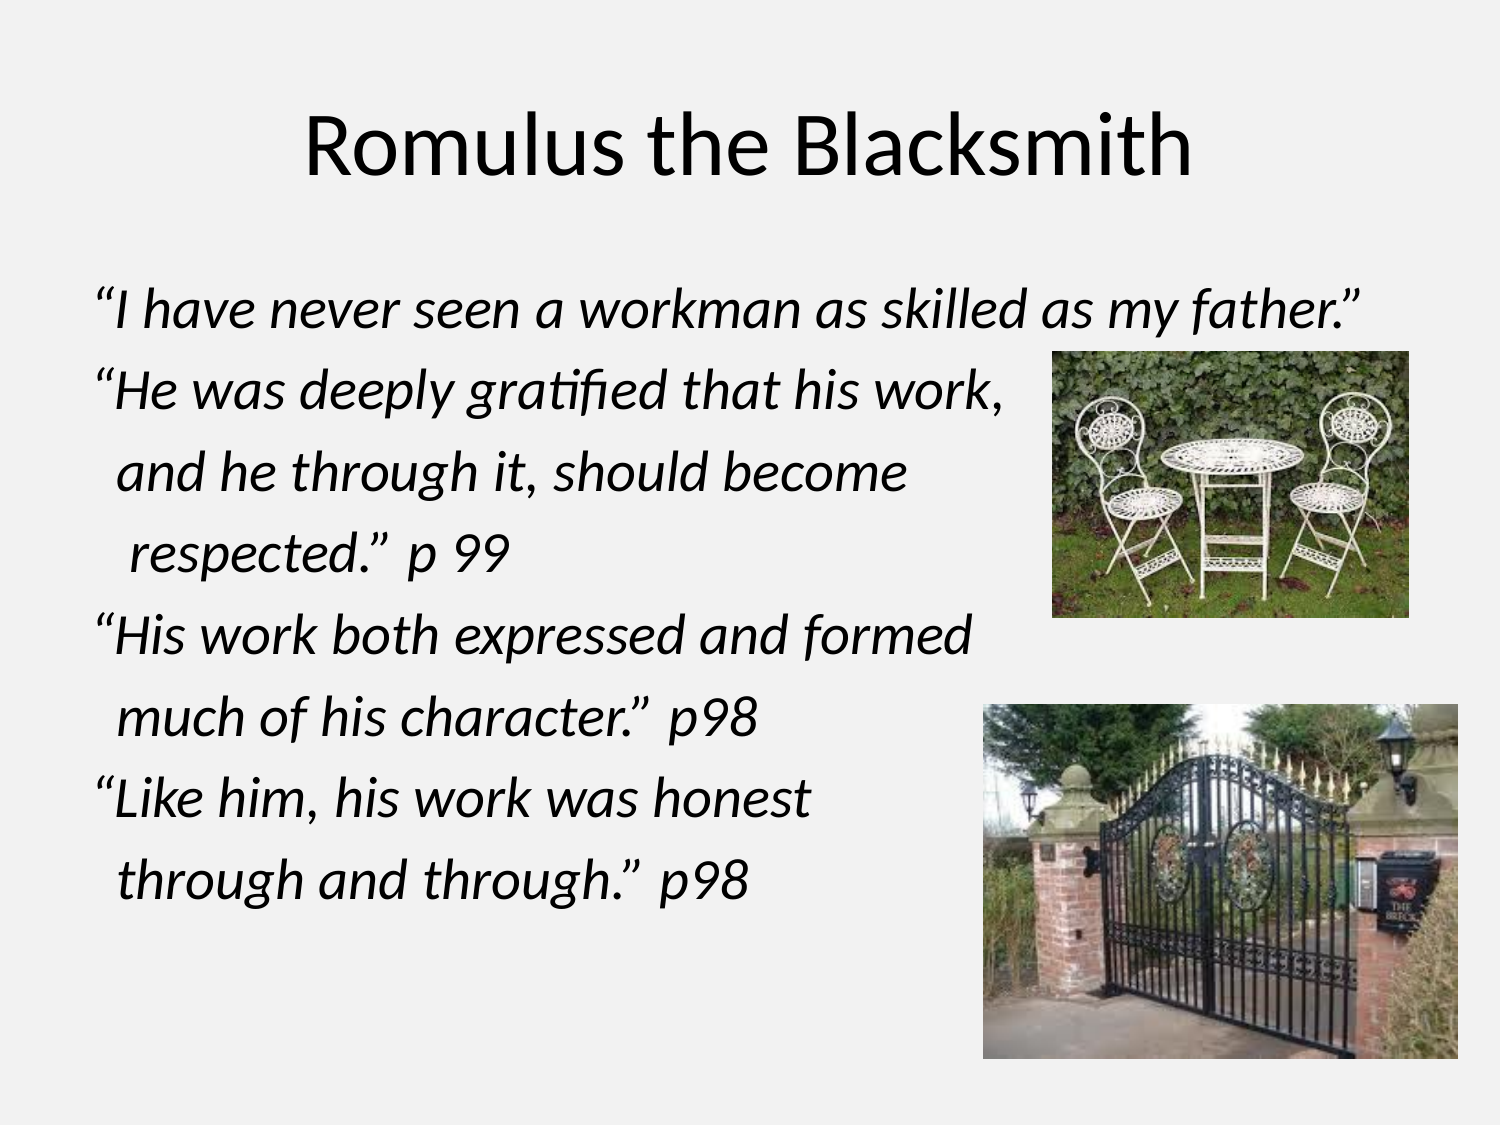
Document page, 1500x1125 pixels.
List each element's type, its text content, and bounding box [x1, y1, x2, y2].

title Romulus the Blacksmith [75, 45, 1425, 233]
picture [1052, 350, 1409, 618]
picture [983, 703, 1458, 1059]
list “I have never seen a workman as skilled as my father.” “He was deeply gratified that his work, and he through it, should become respected.” p 99 “His work both expressed and formed much of his character.” p98 “Like him, his work was honest through and through.” p98 [75, 262, 1425, 1005]
